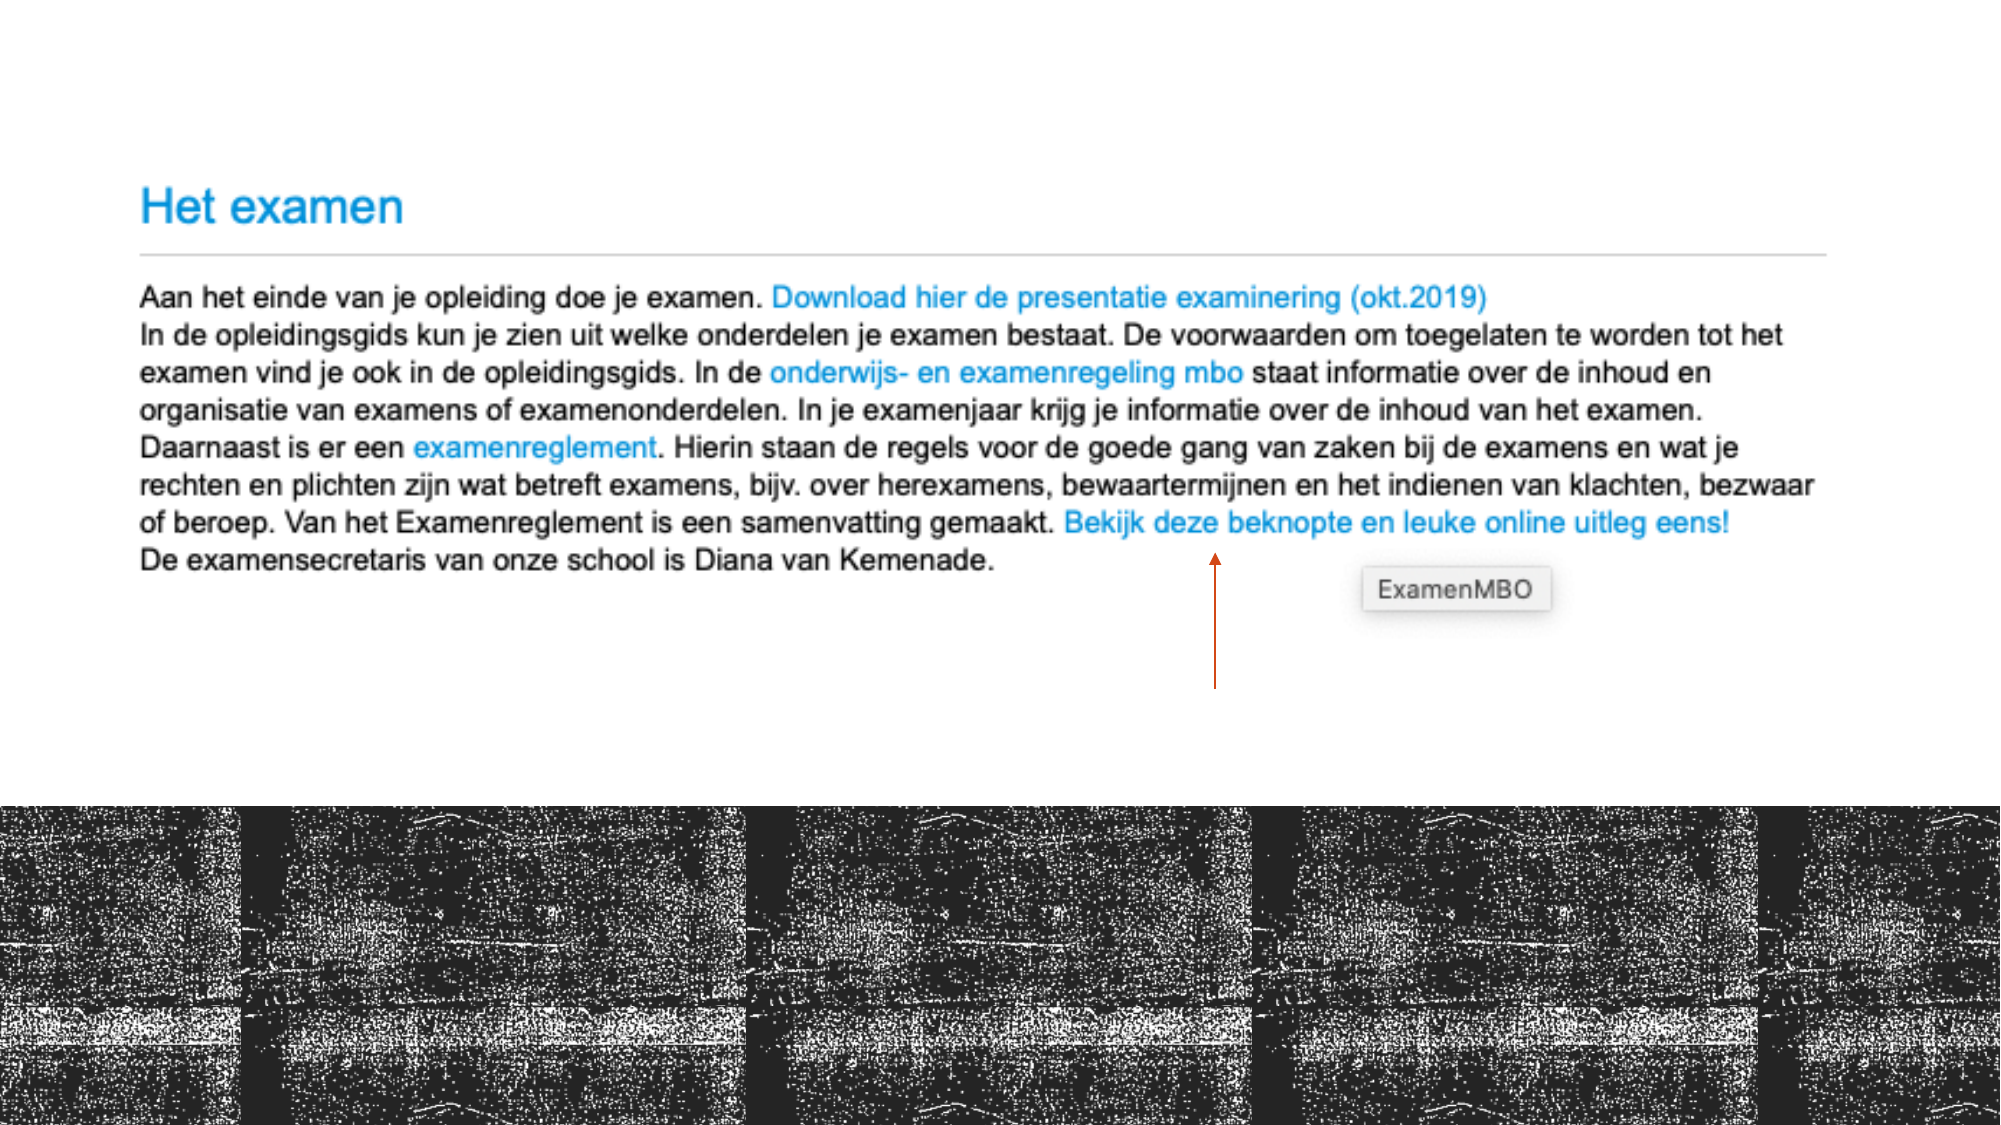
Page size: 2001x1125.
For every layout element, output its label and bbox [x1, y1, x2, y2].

picture [124, 170, 1840, 747]
